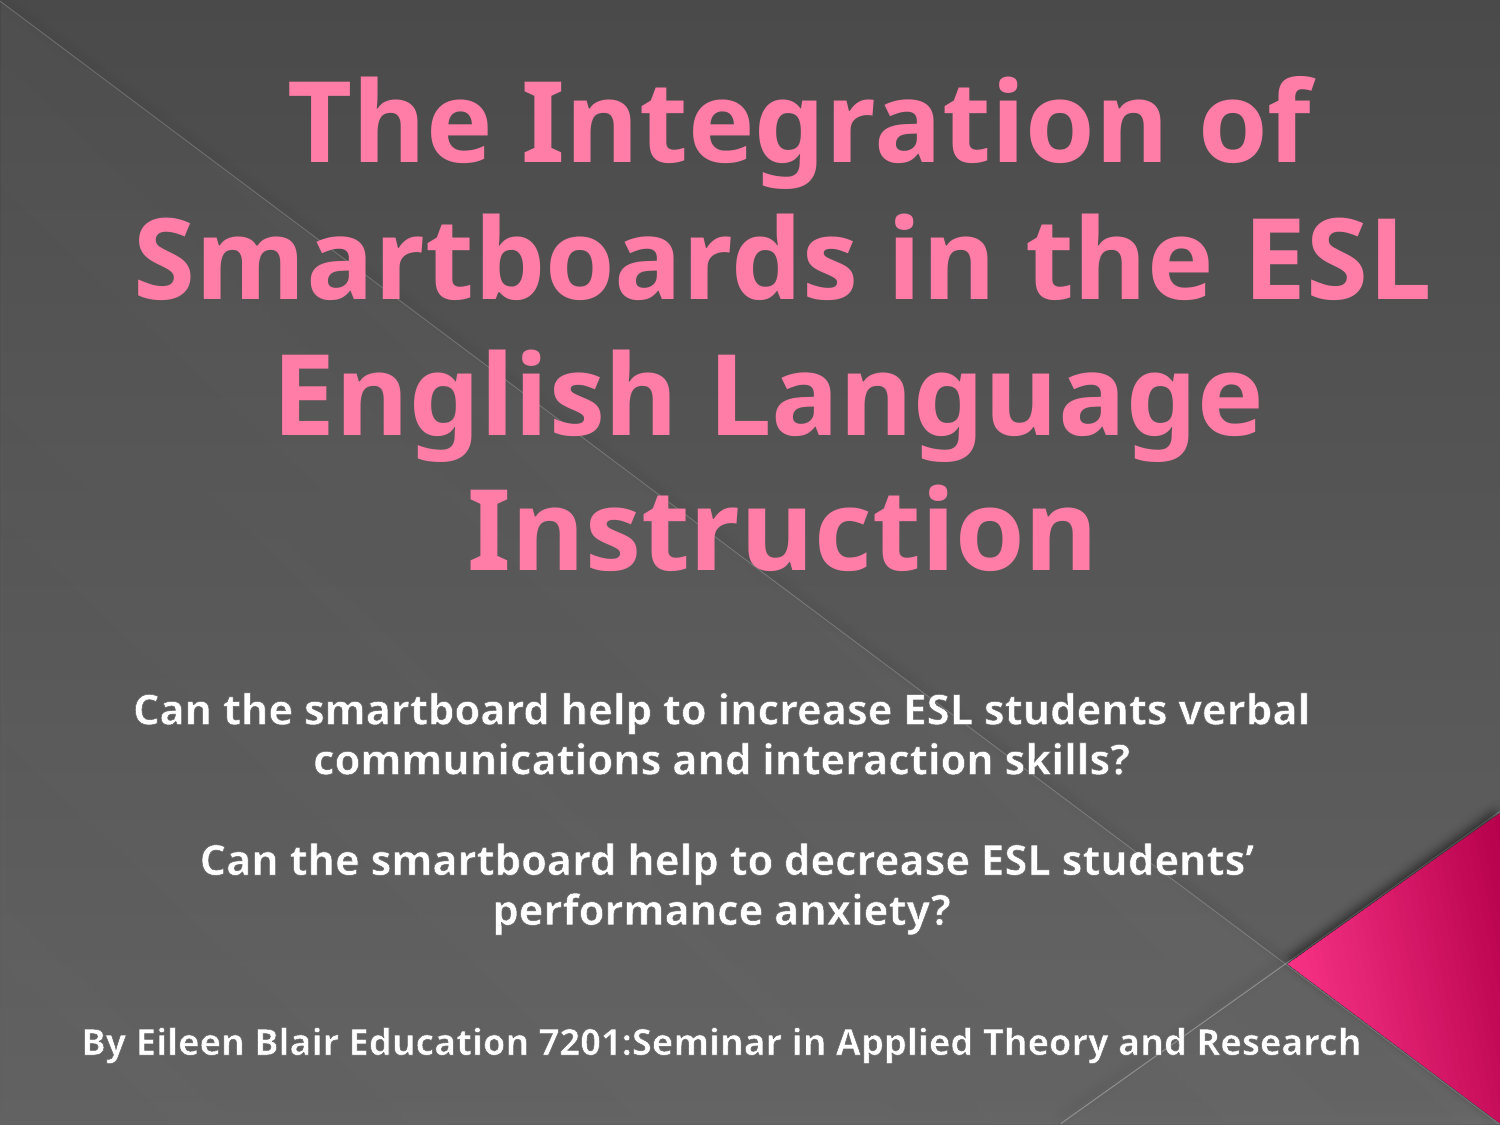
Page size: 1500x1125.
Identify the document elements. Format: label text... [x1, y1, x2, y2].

title The Integration of Smartboards in the ESL English Language Instruction [0, 0, 1500, 600]
subtitle Can the smartboard help to increase ESL students verbal communications and interaction skills? Can the smartboard help to decrease ESL students’ performance anxiety? By Eileen Blair Education 7201:Seminar in Applied Theory and Research [62, 575, 1386, 1088]
